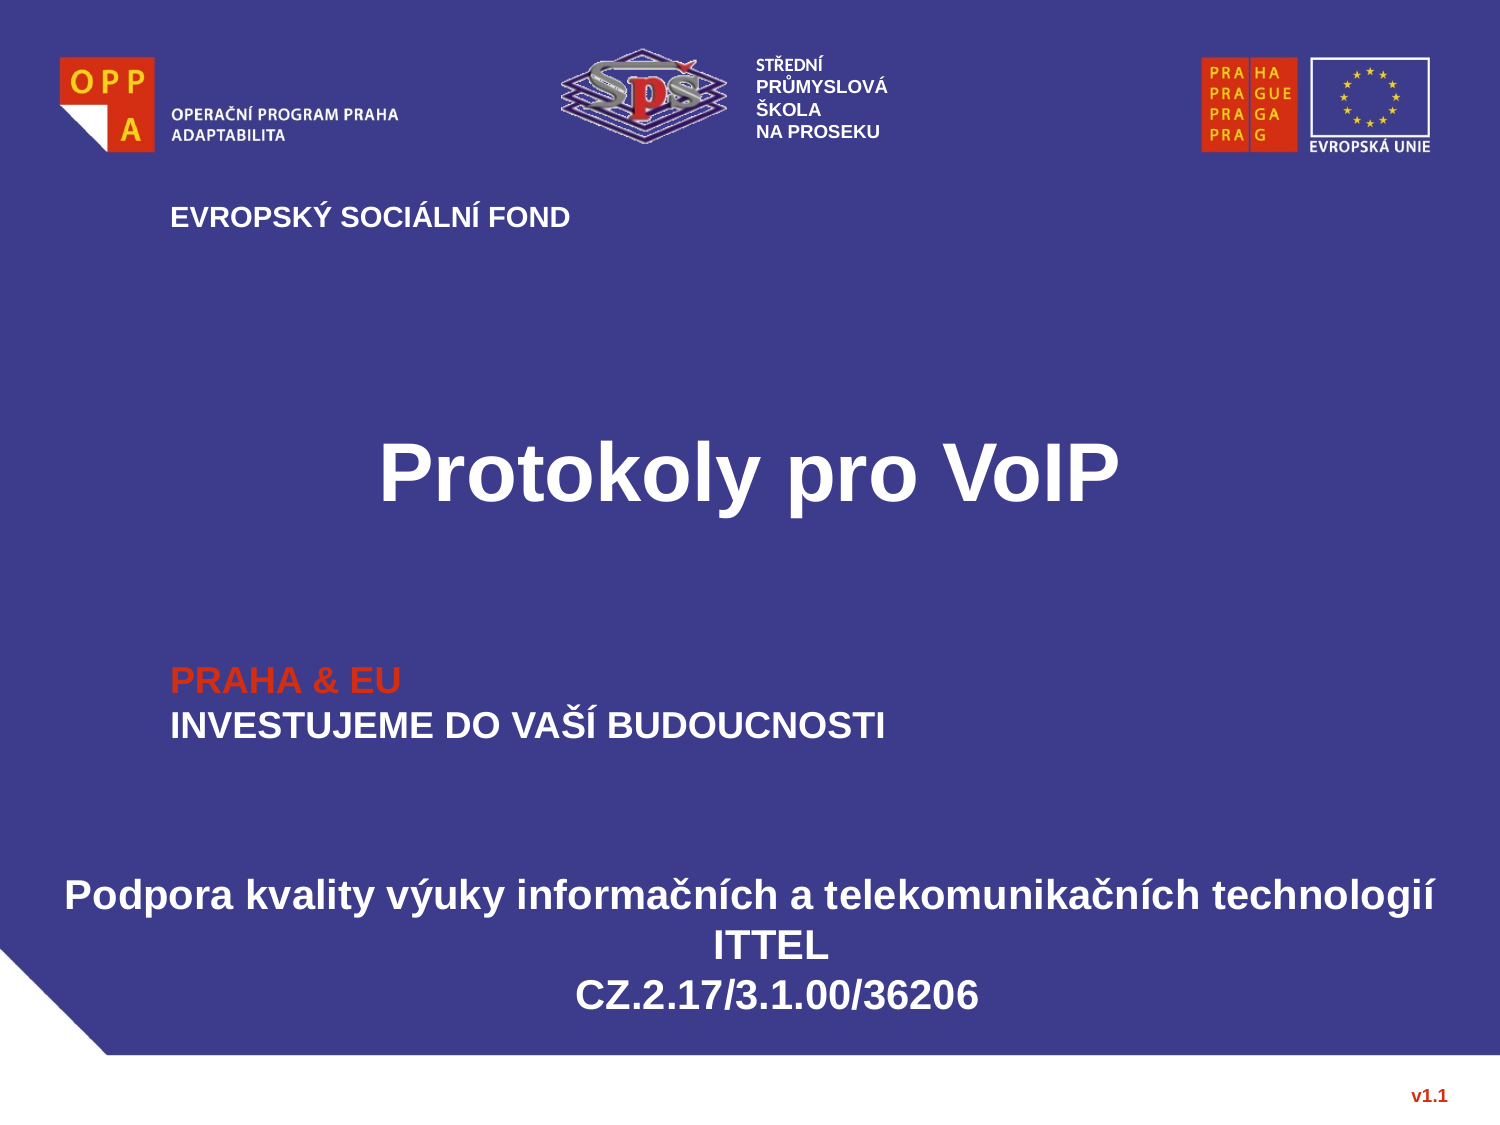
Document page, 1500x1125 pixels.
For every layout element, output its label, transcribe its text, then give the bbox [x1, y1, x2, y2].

picture [0, 967, 1500, 1124]
text_box Protokoly pro VoIP [122, 410, 1378, 526]
text_box STŘEDNÍ PRŮMYSLOVÁ ŠKOLA NA PROSEKU [740, 44, 1050, 150]
text_box PRAHA & EU INVESTUJEME DO VAŠÍ BUDOUCNOSTI [155, 648, 969, 754]
text_box EVROPSKÝ SOCIÁLNÍ FOND [170, 202, 1221, 257]
text_box v1.1 [1396, 1076, 1500, 1114]
text_box Podpora kvality výuky informačních a telekomunikačních technologií ITTEL CZ.2.17/3.1.00/36206 [0, 867, 1500, 967]
picture [0, 0, 1500, 867]
